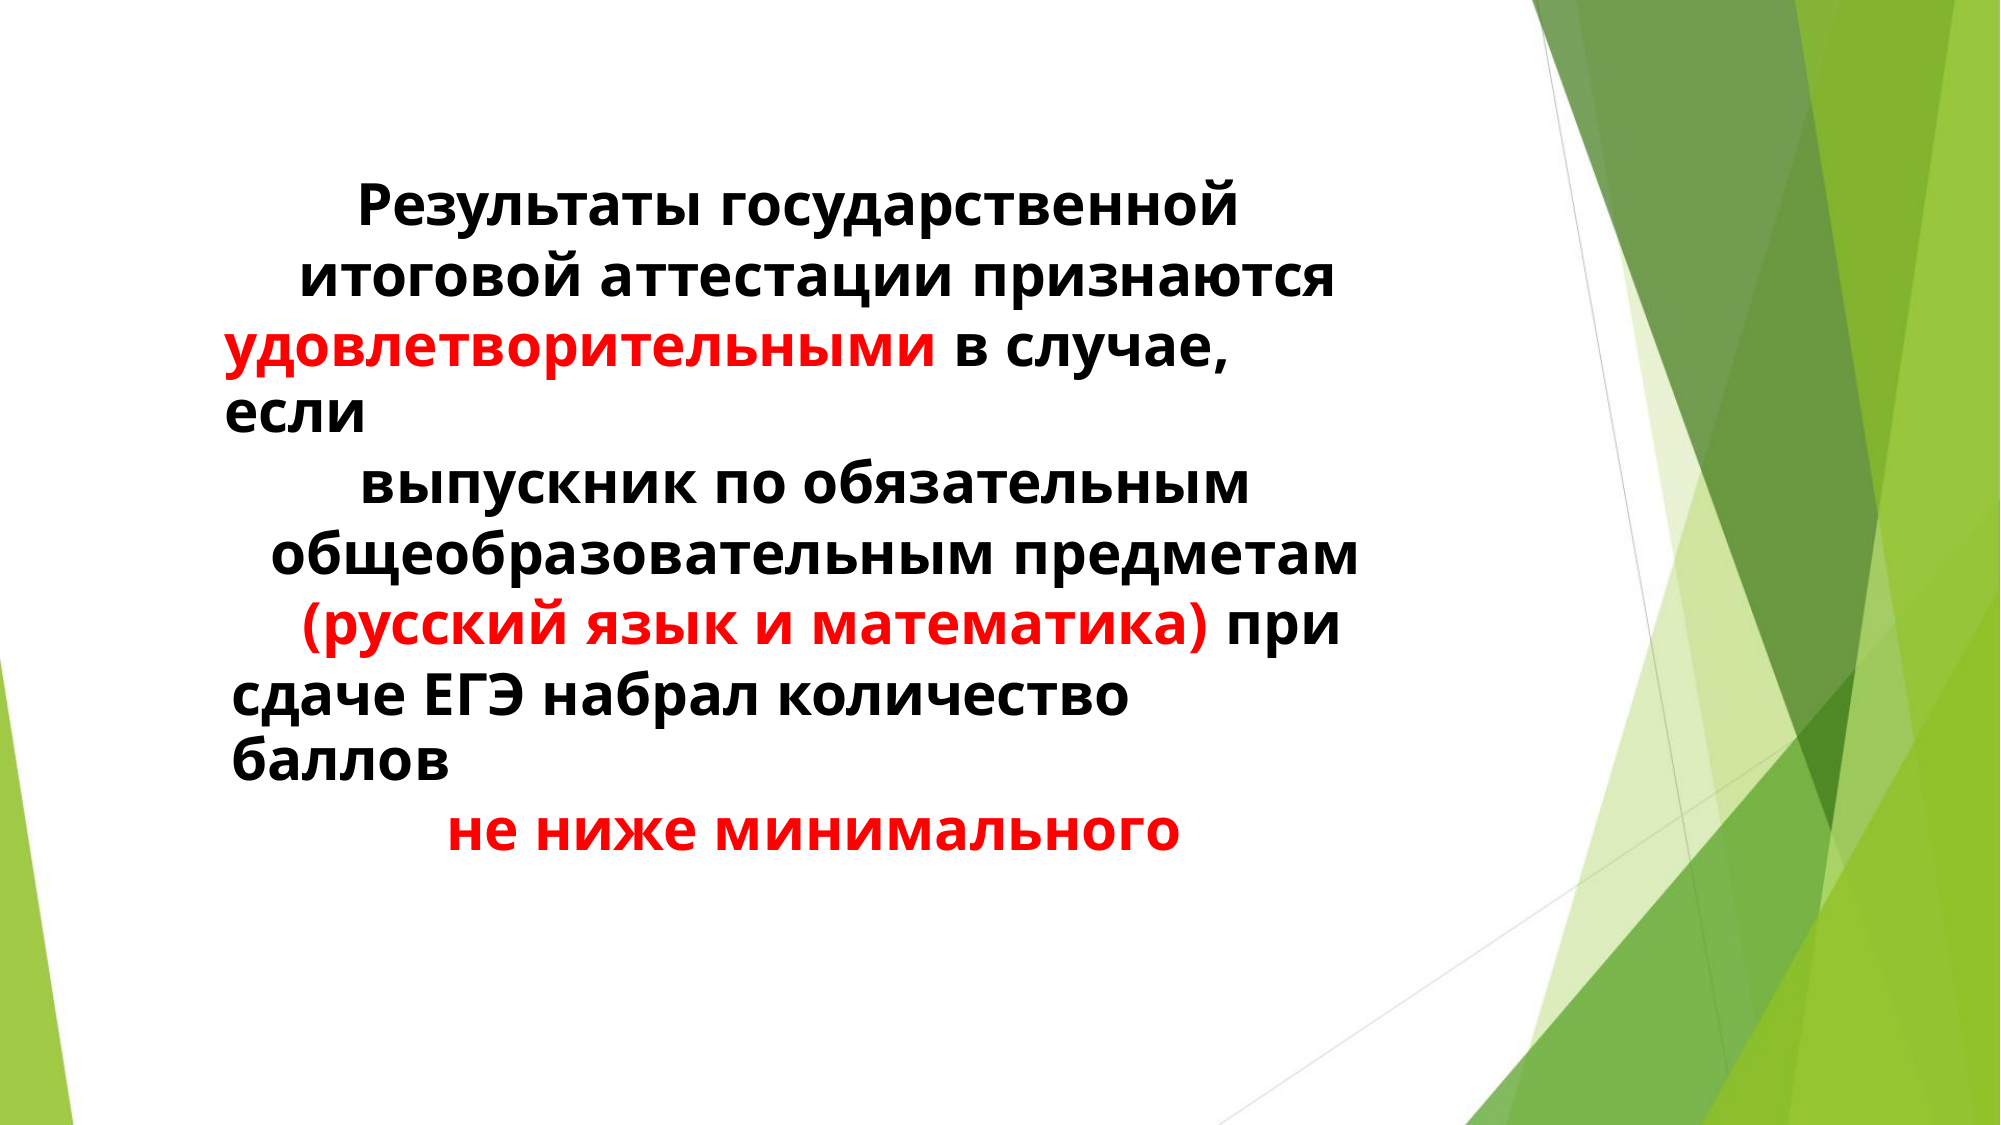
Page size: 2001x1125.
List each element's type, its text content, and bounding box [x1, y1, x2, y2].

text_box Результаты государственной итоговой аттестации признаются удовлетворительными в случае, если выпускник по обязательным общеобразовательным предметам (русский язык и математика) при сдаче ЕГЭ набрал количество баллов не ниже минимального [224, 172, 1364, 862]
text_box [0, 0, 2000, 1125]
